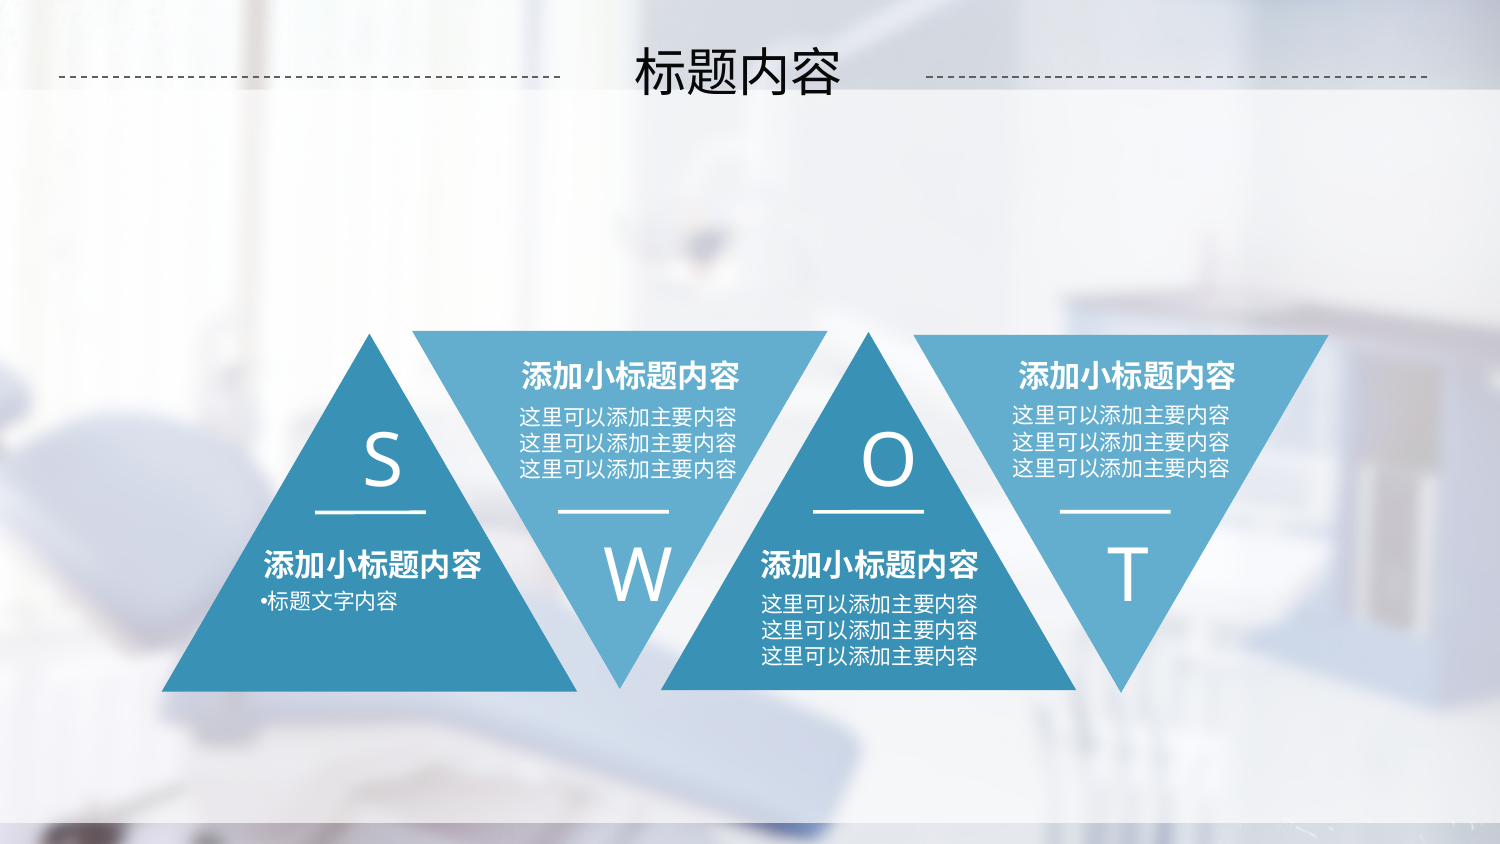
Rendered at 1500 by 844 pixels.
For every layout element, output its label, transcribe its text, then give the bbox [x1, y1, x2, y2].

text_box [328, 333, 411, 404]
text_box [749, 418, 988, 537]
text_box [1081, 624, 1161, 693]
text_box 这里可以添加主要内容这里可以添加主要内容这里可以添加主要内容 [742, 590, 998, 677]
text_box 这里可以添加主要内容这里可以添加主要内容这里可以添加主要内容 [497, 396, 760, 490]
text_box S [312, 404, 420, 510]
picture [0, 0, 1500, 89]
text_box [412, 330, 828, 478]
text_box 标题文字内容 [245, 590, 501, 622]
text_box 标题内容 [608, 32, 868, 110]
text_box [504, 490, 736, 573]
text_box [660, 550, 1077, 691]
text_box [1002, 489, 1240, 617]
text_box [582, 624, 658, 689]
text_box T [1057, 519, 1165, 624]
text_box 这里可以添加主要内容这里可以添加主要内容这里可以添加主要内容 [997, 402, 1247, 489]
text_box W [552, 519, 689, 624]
text_box 添加小标题内容 [997, 349, 1258, 402]
text_box [161, 547, 578, 692]
text_box 添加小标题内容 [245, 537, 501, 590]
text_box 添加小标题内容 [500, 349, 762, 402]
picture [0, 823, 1500, 844]
text_box [251, 420, 488, 537]
text_box 添加小标题内容 [742, 537, 998, 590]
text_box [826, 331, 911, 404]
text_box O [818, 404, 933, 510]
text_box [913, 334, 1329, 480]
